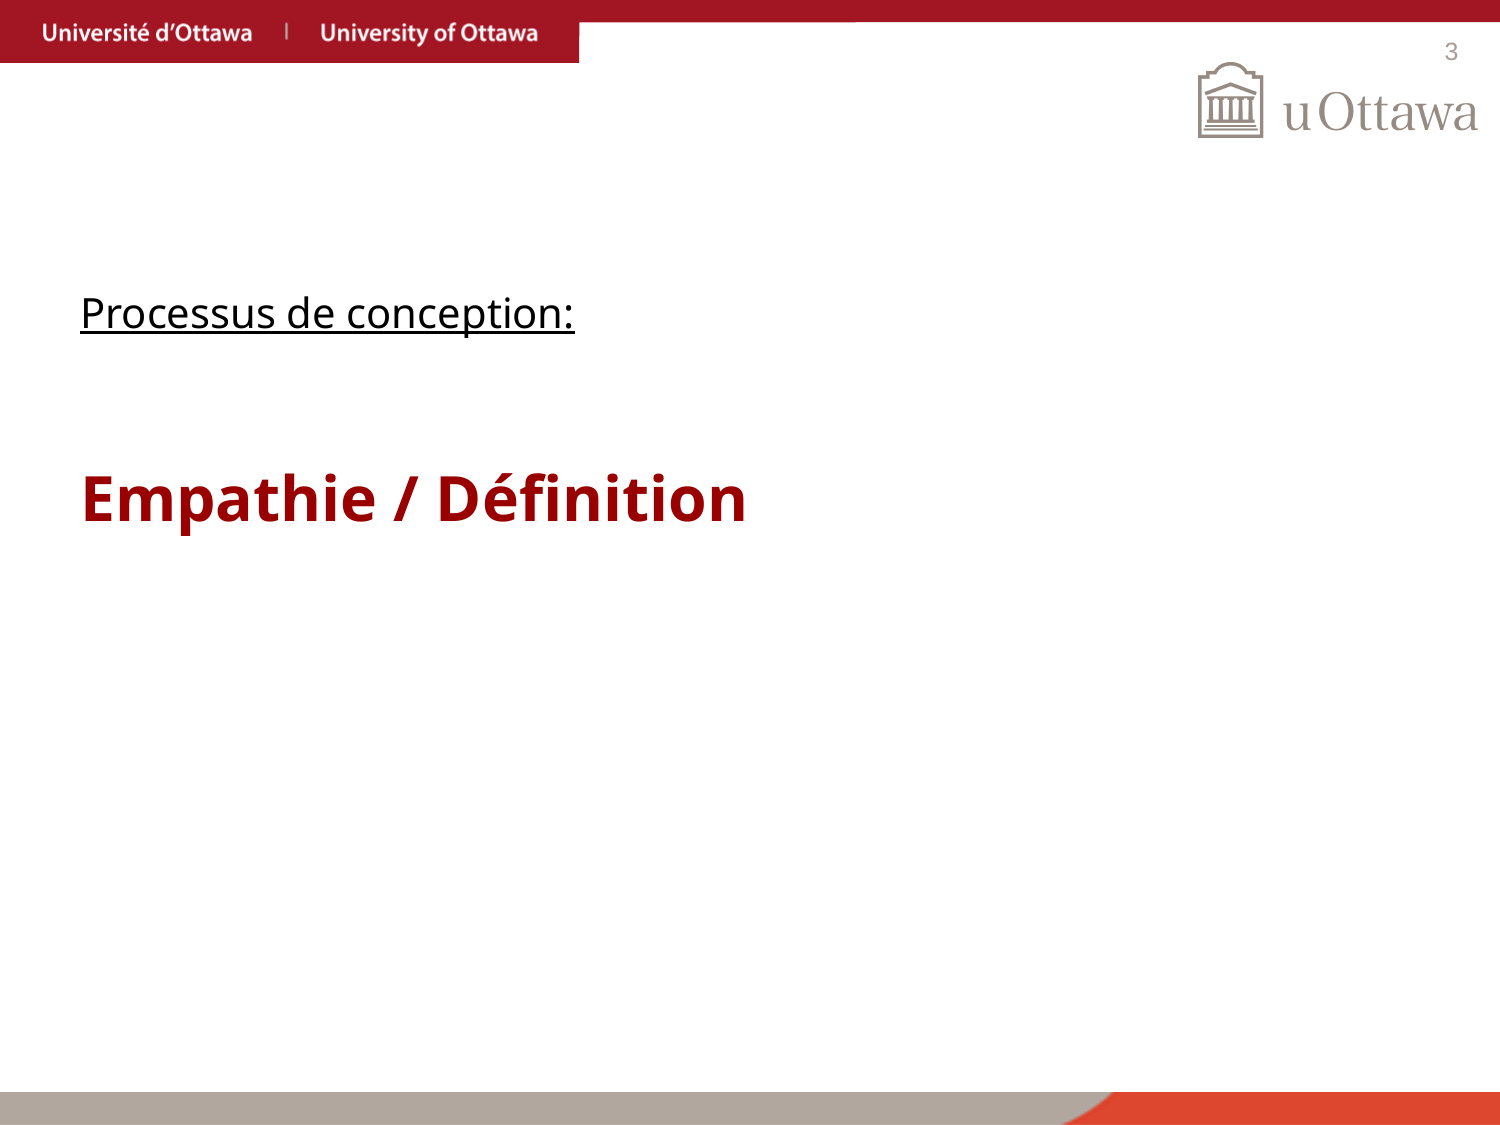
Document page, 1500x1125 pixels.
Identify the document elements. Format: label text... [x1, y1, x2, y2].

list Processus de conception: [64, 278, 1340, 350]
title Empathie / Définition [64, 398, 1078, 595]
picture [0, 0, 1500, 138]
picture [0, 1092, 1500, 1125]
